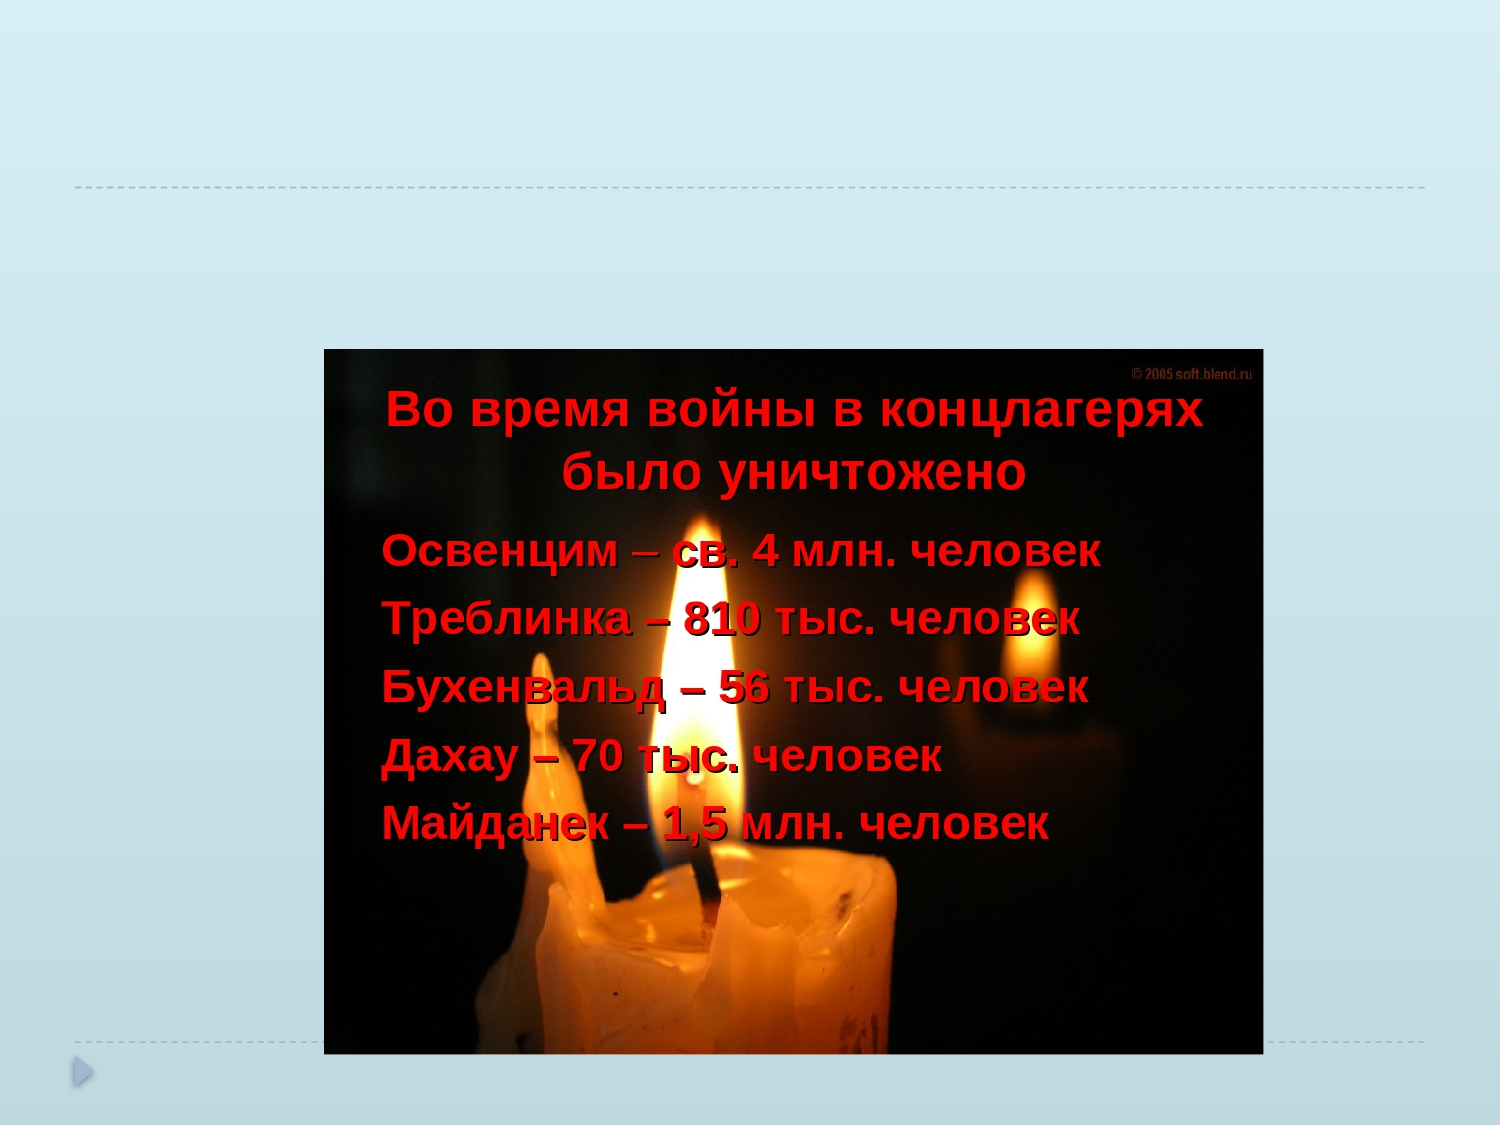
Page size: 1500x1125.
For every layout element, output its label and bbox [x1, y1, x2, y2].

list [324, 349, 1264, 1055]
